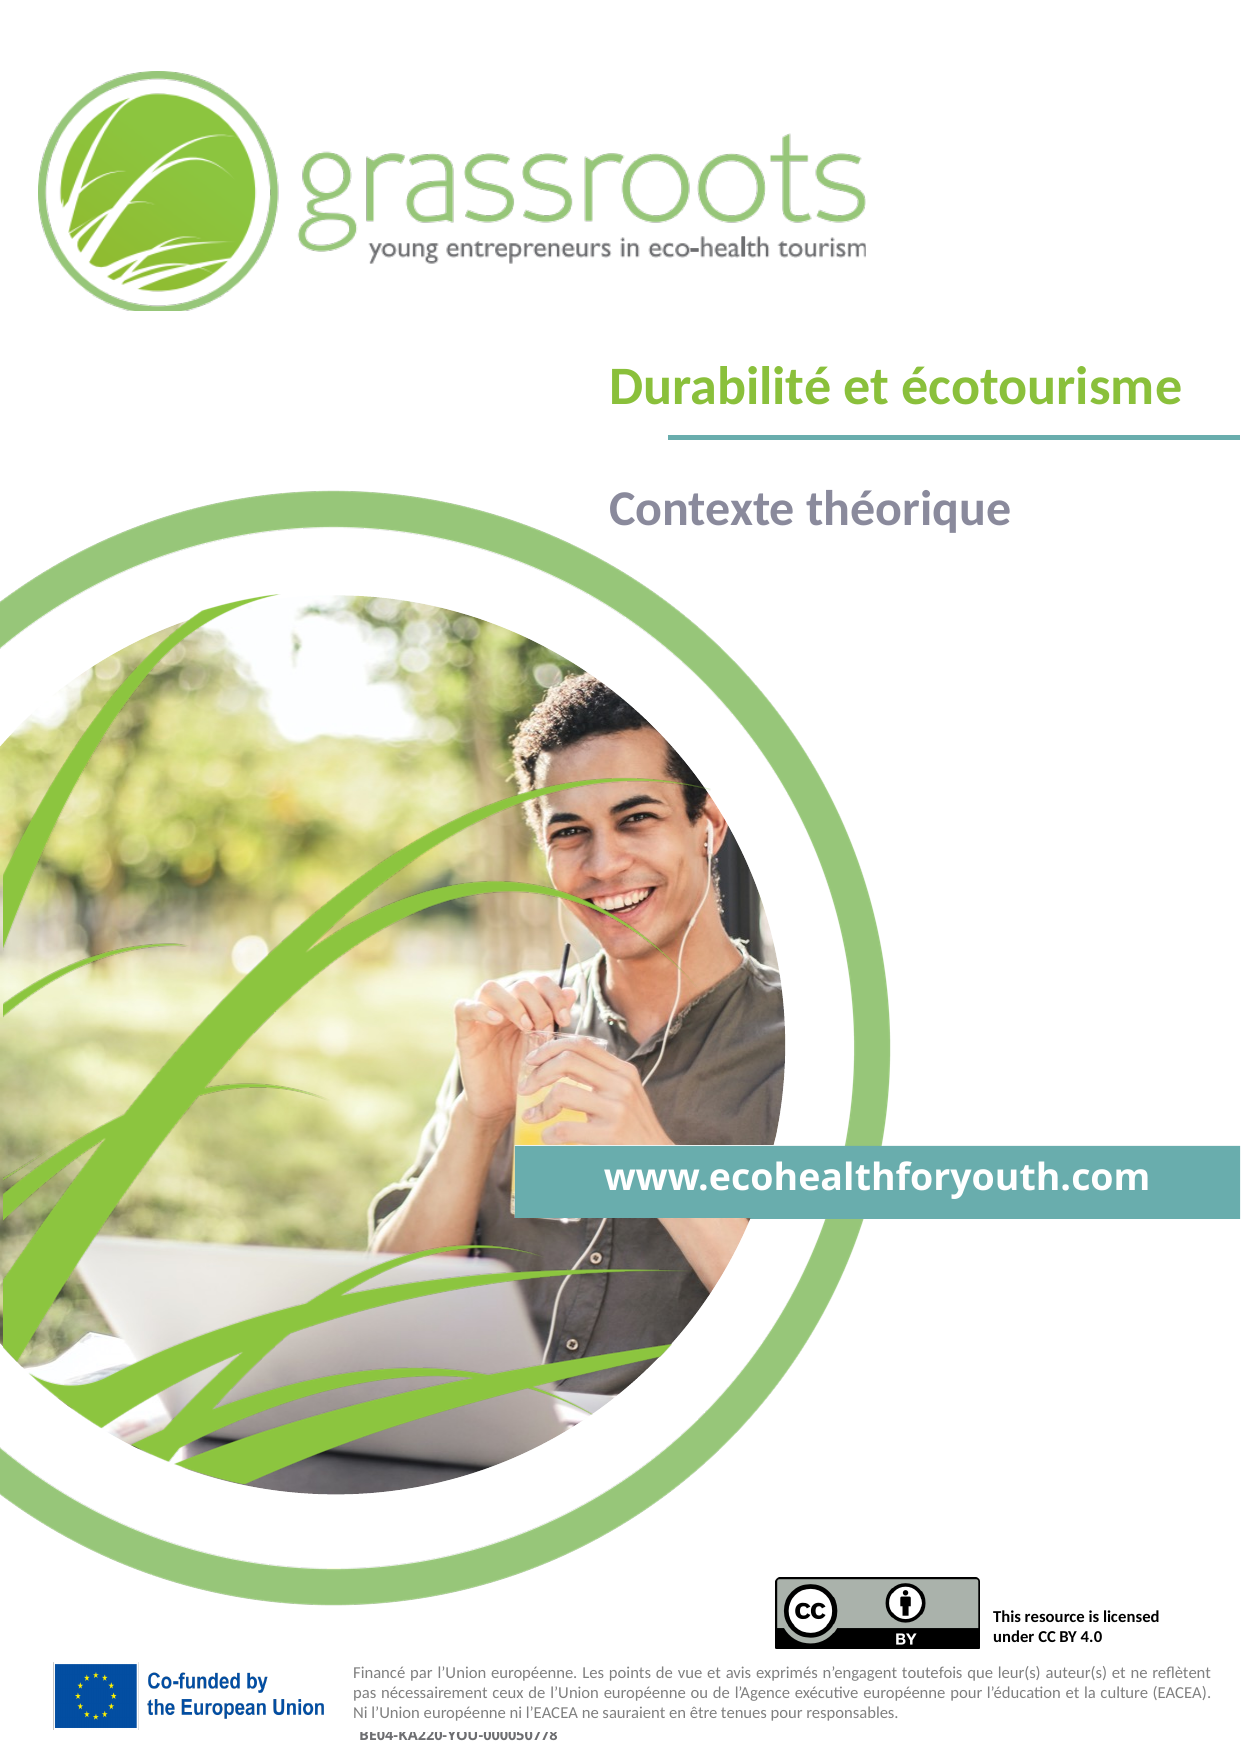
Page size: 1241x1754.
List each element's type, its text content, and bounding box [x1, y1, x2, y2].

text_box Financé par l’Union européenne. Les points de vue et avis exprimés n’engagent toutefois que leur(s) auteur(s) et ne reflètent pas nécessairement ceux de l’Union européenne ou de l’Agence exécutive européenne pour l’éducation et la culture (EACEA). Ni l’Union européenne ni l’EACEA ne sauraient en être tenues pour responsables. [337, 1650, 1228, 1733]
picture [75, 268, 241, 306]
list www.ecohealthforyouth.com [786, 1145, 1241, 1219]
picture [0, 268, 1081, 1754]
list Durabilité et écotourisme Contexte théorique [594, 342, 1217, 548]
